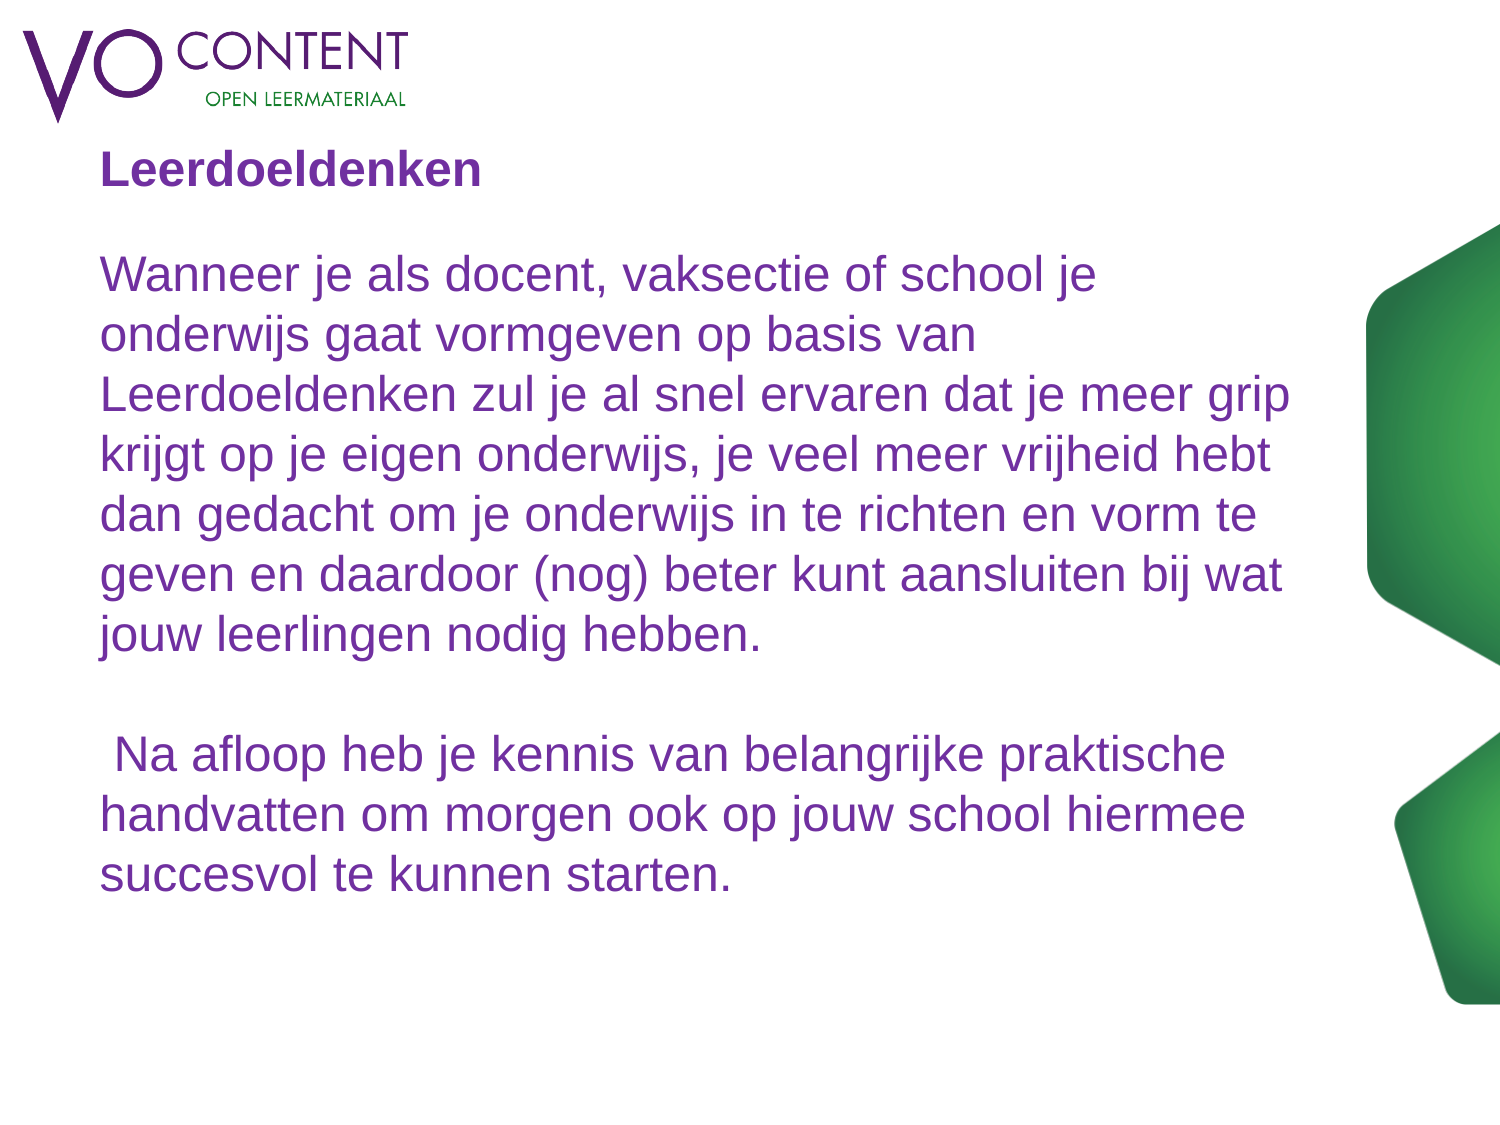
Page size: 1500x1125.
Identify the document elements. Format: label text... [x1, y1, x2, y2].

picture [22, 29, 408, 124]
text_box Leerdoeldenken Wanneer je als docent, vaksectie of school je onderwijs gaat vormgeven op basis van Leerdoeldenken zul je al snel ervaren dat je meer grip krijgt op je eigen onderwijs, je veel meer vrijheid hebt dan gedacht om je onderwijs in te richten en vorm te geven en daardoor (nog) beter kunt aansluiten bij wat jouw leerlingen nodig hebben. Na afloop heb je kennis van belangrijke praktische handvatten om morgen ook op jouw school hiermee succesvol te kunnen starten. [84, 129, 1311, 909]
picture [1366, 222, 1500, 1005]
